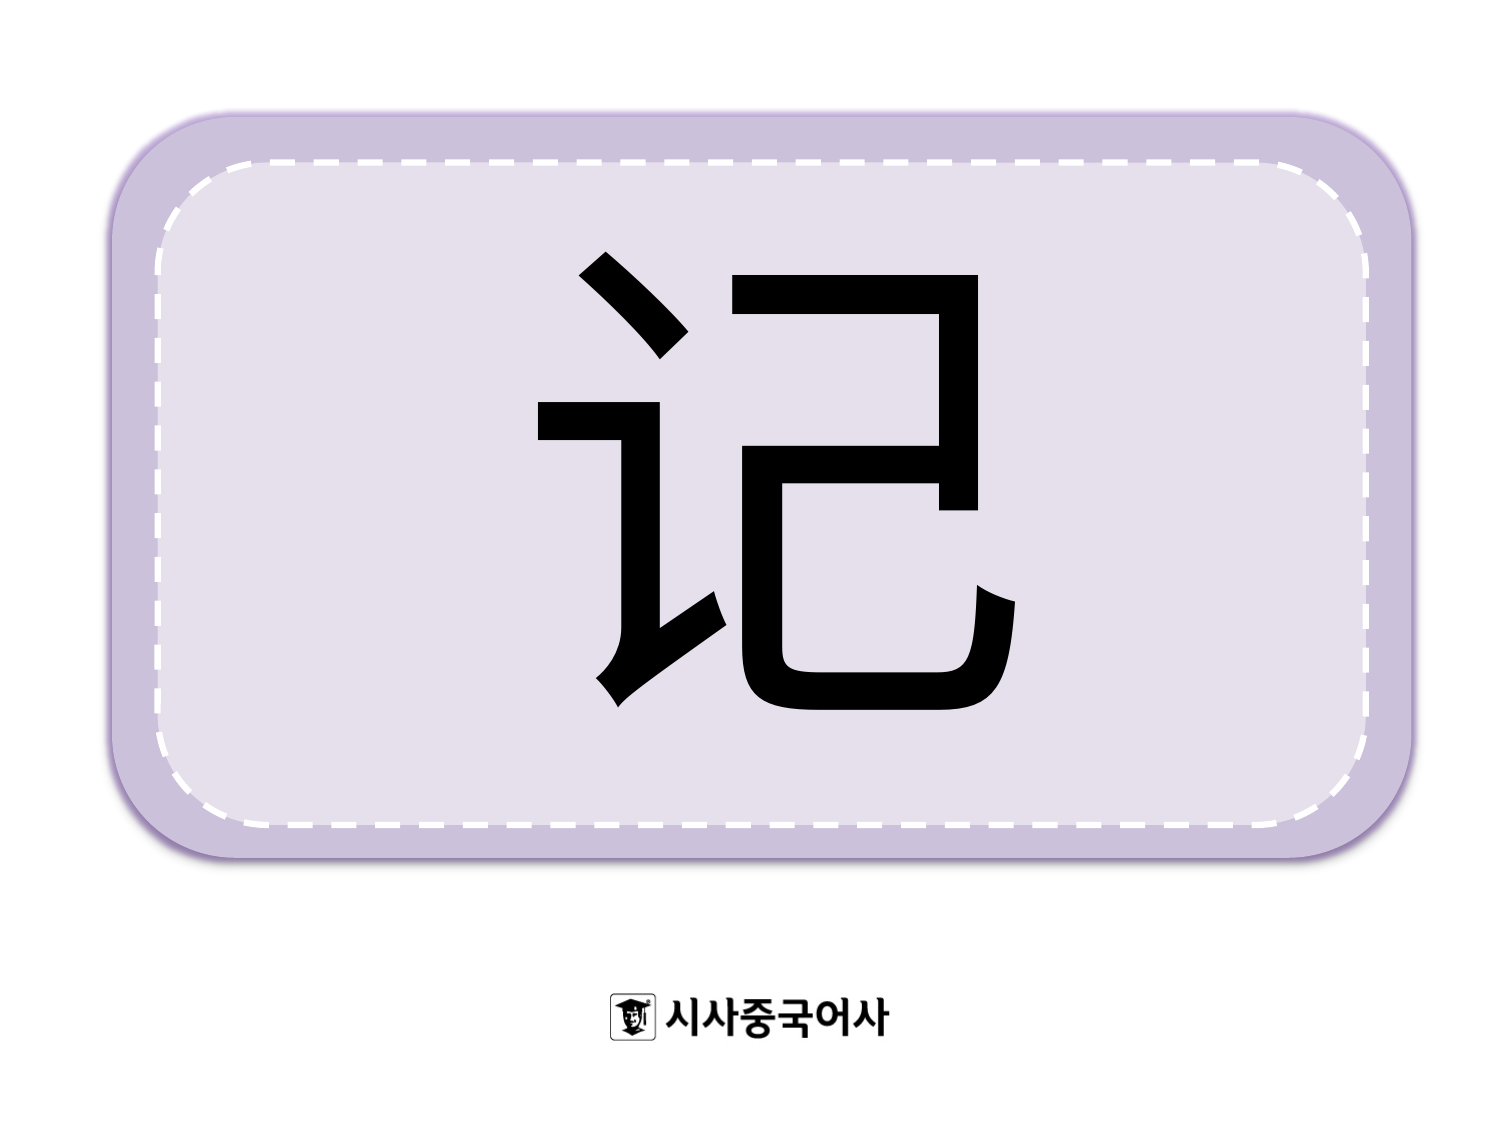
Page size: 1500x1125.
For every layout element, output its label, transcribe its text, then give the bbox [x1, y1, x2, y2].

picture [602, 987, 898, 1047]
text_box 记 [171, 137, 1380, 800]
